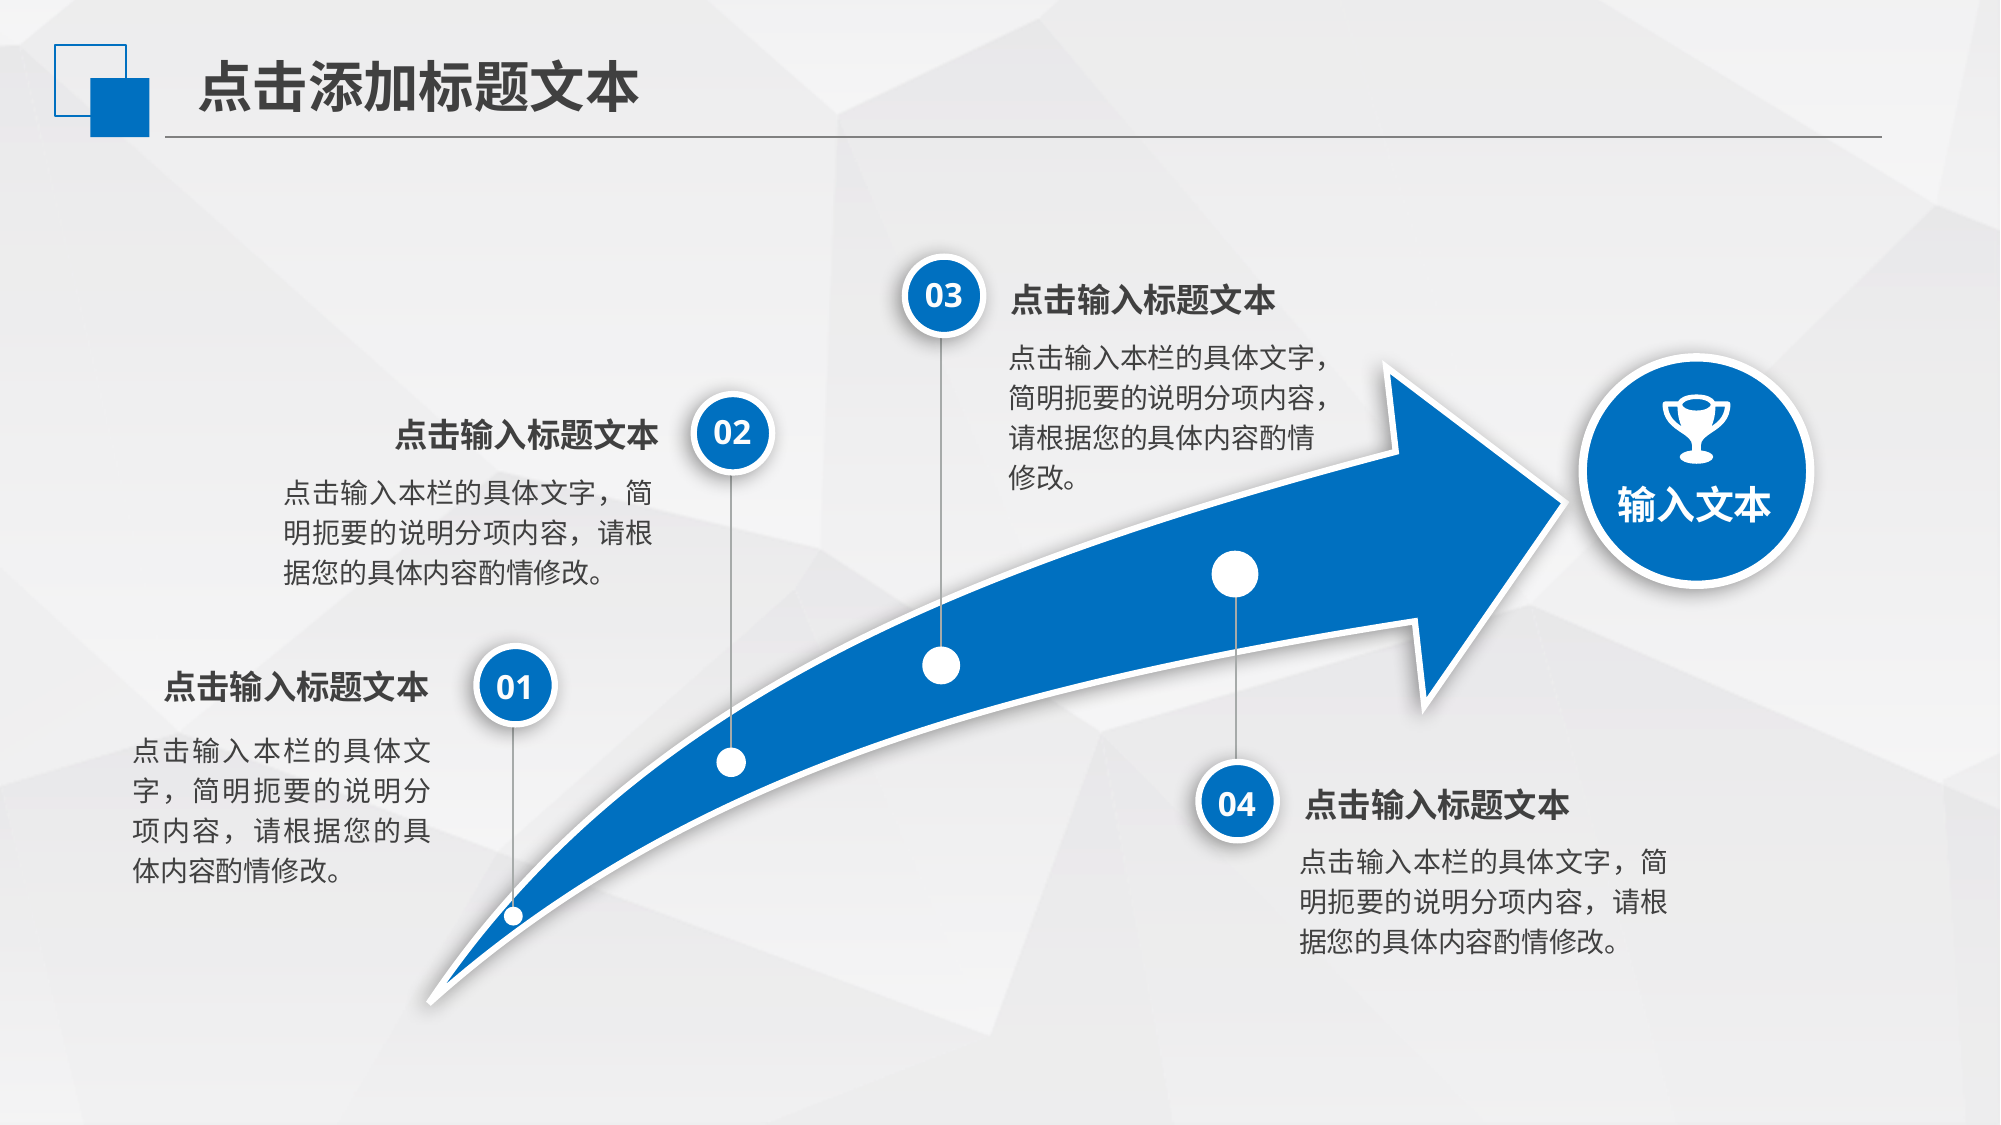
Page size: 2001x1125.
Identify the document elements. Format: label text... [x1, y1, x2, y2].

text_box 点击添加标题文本 [182, 44, 656, 127]
text_box 点击输入本栏的具体文字，简明扼要的说明分项内容，请根据您的具体内容酌情修改。 [117, 719, 447, 821]
text_box 04 [1215, 777, 1258, 829]
text_box 点击输入本栏的具体文字，简明扼要的说明分项内容，请根据您的具体内容酌情修改。 [283, 469, 654, 571]
text_box 02 [711, 406, 754, 458]
text_box 点击输入本栏的具体文字，简明扼要的说明分项内容，请根据您的具体内容酌情修改。 [1008, 334, 1315, 437]
text_box [428, 367, 1566, 1004]
text_box [904, 256, 984, 336]
text_box [503, 906, 523, 926]
picture [0, 0, 2000, 1125]
text_box 01 [493, 661, 536, 712]
text_box [1211, 550, 1259, 598]
text_box 点击输入本栏的具体文字，简明扼要的说明分项内容，请根据您的具体内容酌情修改。 [1299, 838, 1669, 940]
text_box 点击输入标题文本 [102, 652, 445, 720]
text_box [476, 645, 555, 725]
text_box 点击输入标题文本 [1010, 268, 1315, 334]
text_box [1198, 761, 1277, 841]
text_box 点击输入标题文本 [291, 402, 661, 470]
text_box [716, 747, 746, 778]
text_box [1582, 357, 1811, 585]
text_box [922, 646, 961, 685]
text_box 03 [922, 269, 966, 320]
text_box 输入文本 [1611, 473, 1779, 541]
text_box [693, 394, 773, 473]
text_box 点击输入标题文本 [1304, 773, 1609, 838]
text_box [1662, 394, 1731, 464]
